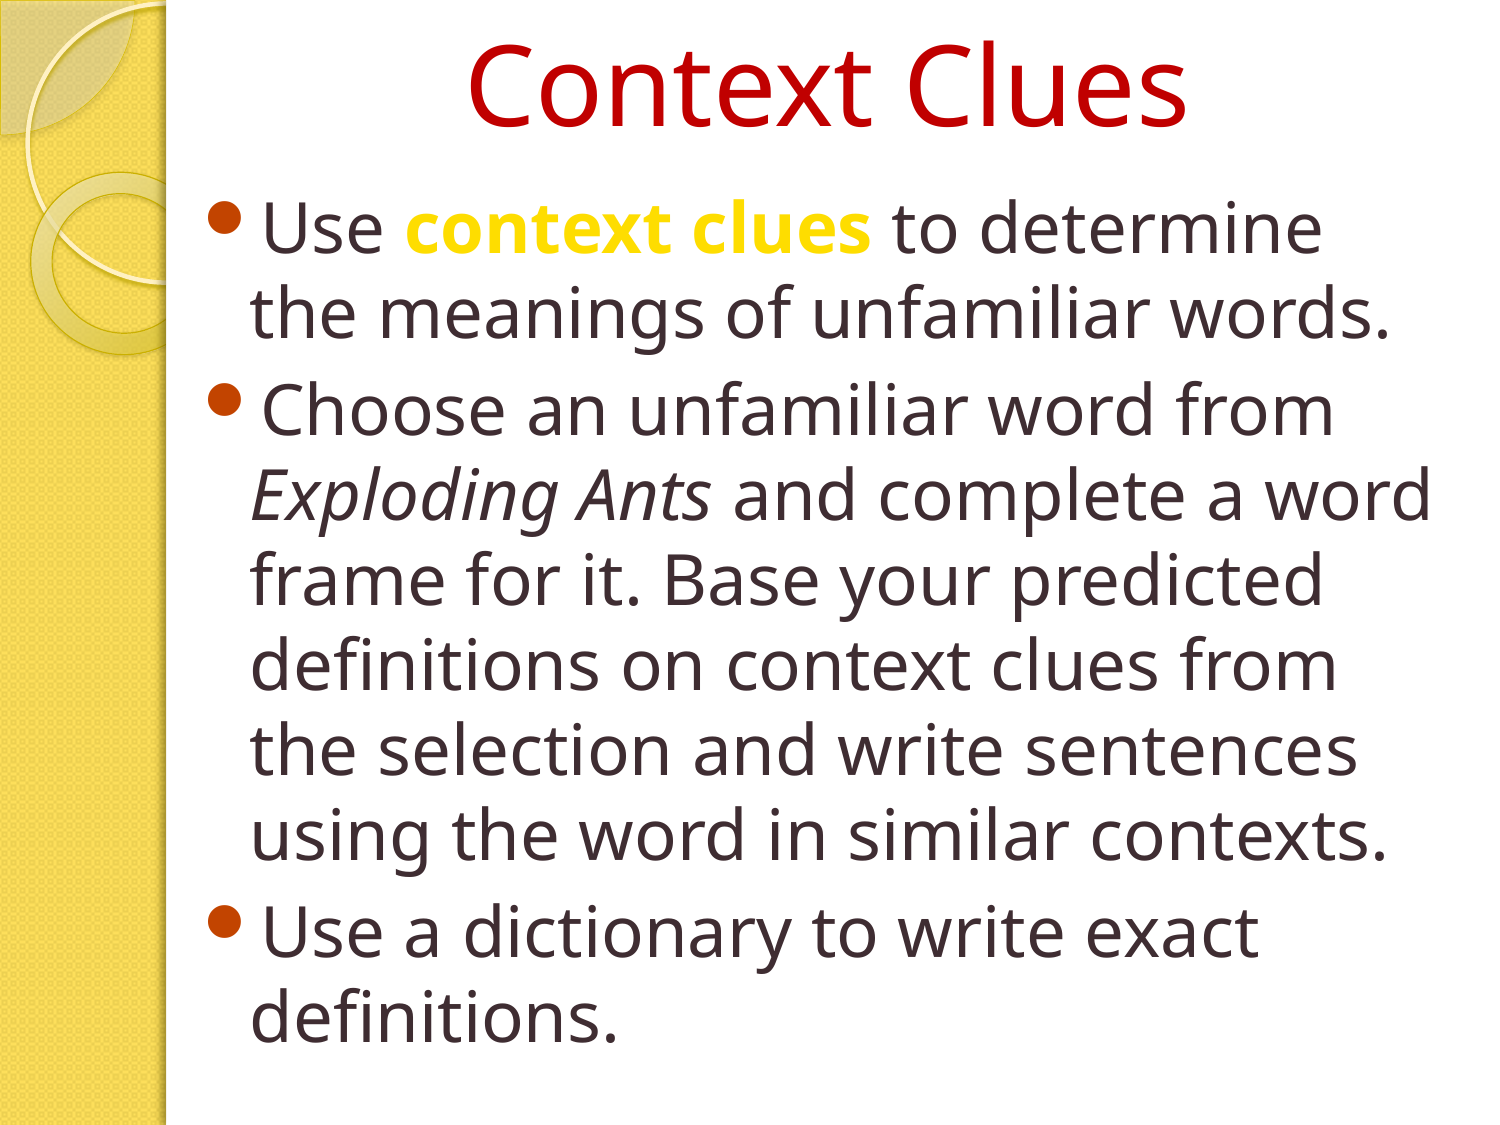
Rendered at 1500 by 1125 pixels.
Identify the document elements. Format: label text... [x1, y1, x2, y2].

list Use context clues to determine the meanings of unfamiliar words. Choose an unfamiliar word from Exploding Ants and complete a word frame for it. Base your predicted definitions on context clues from the selection and write sentences using the word in similar contexts. Use a dictionary to write exact definitions. [174, 174, 1463, 1050]
title Context Clues [225, 0, 1430, 163]
